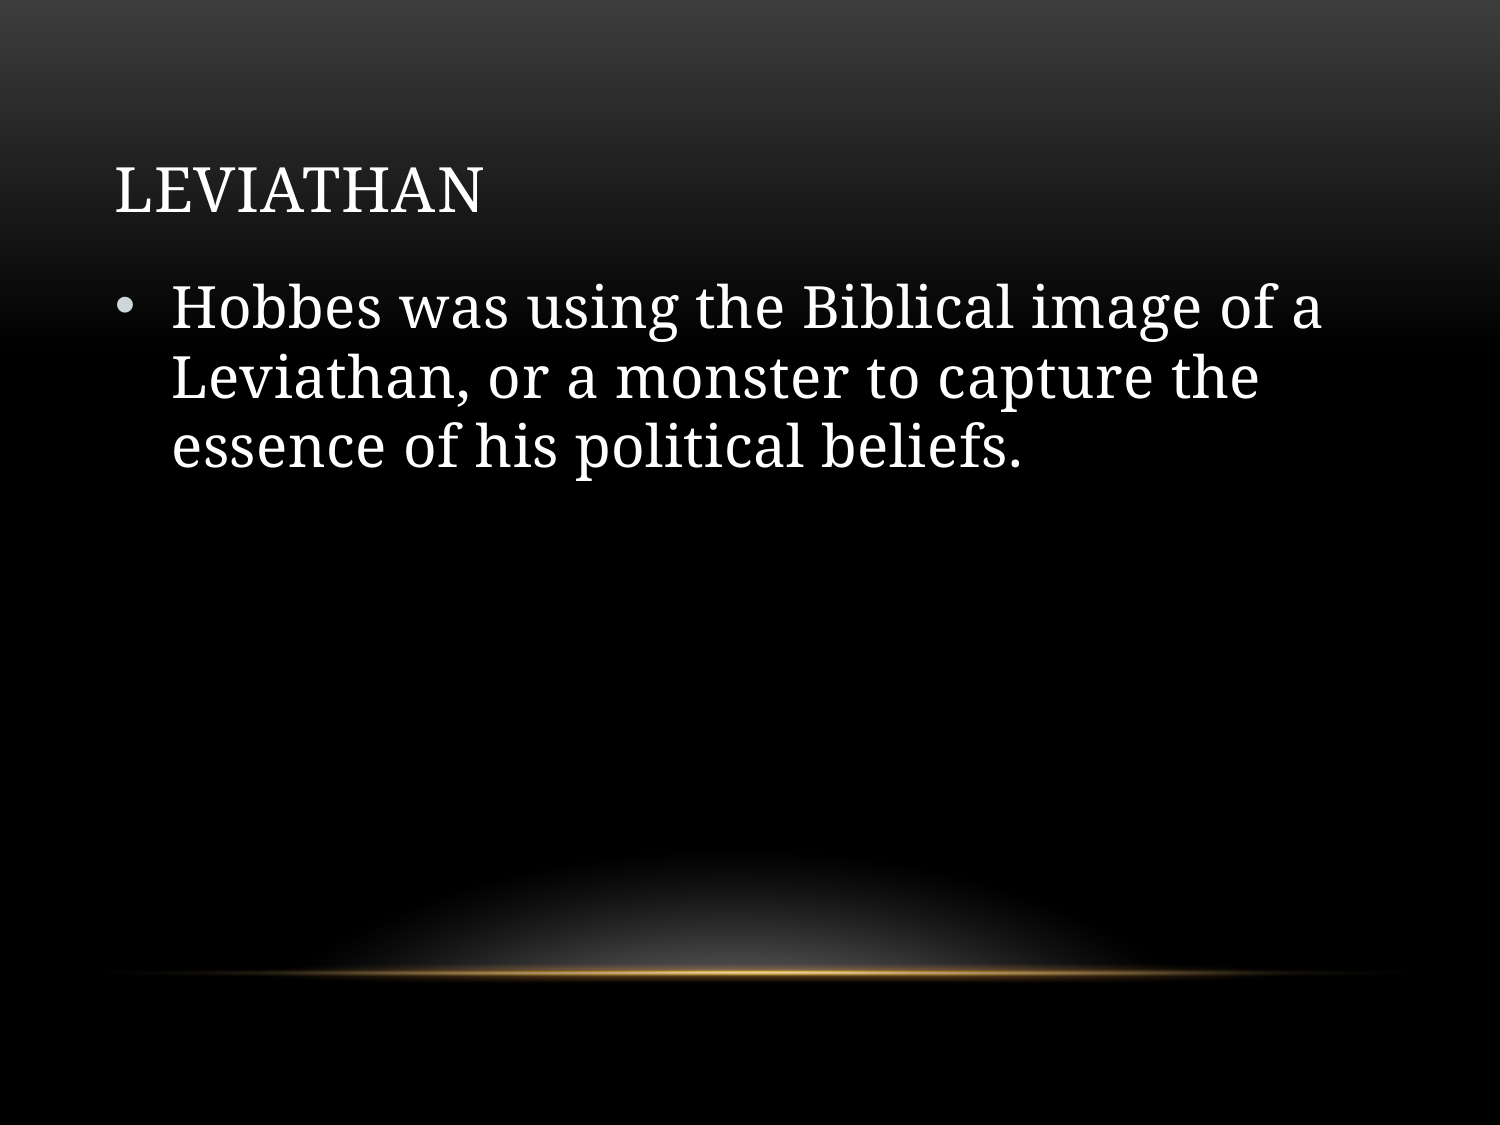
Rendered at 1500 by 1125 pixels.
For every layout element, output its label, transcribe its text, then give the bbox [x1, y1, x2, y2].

picture [0, 0, 1500, 1125]
list Hobbes was using the Biblical image of a Leviathan, or a monster to capture the essence of his political beliefs. [99, 262, 1400, 938]
title Leviathan [99, 45, 1400, 233]
